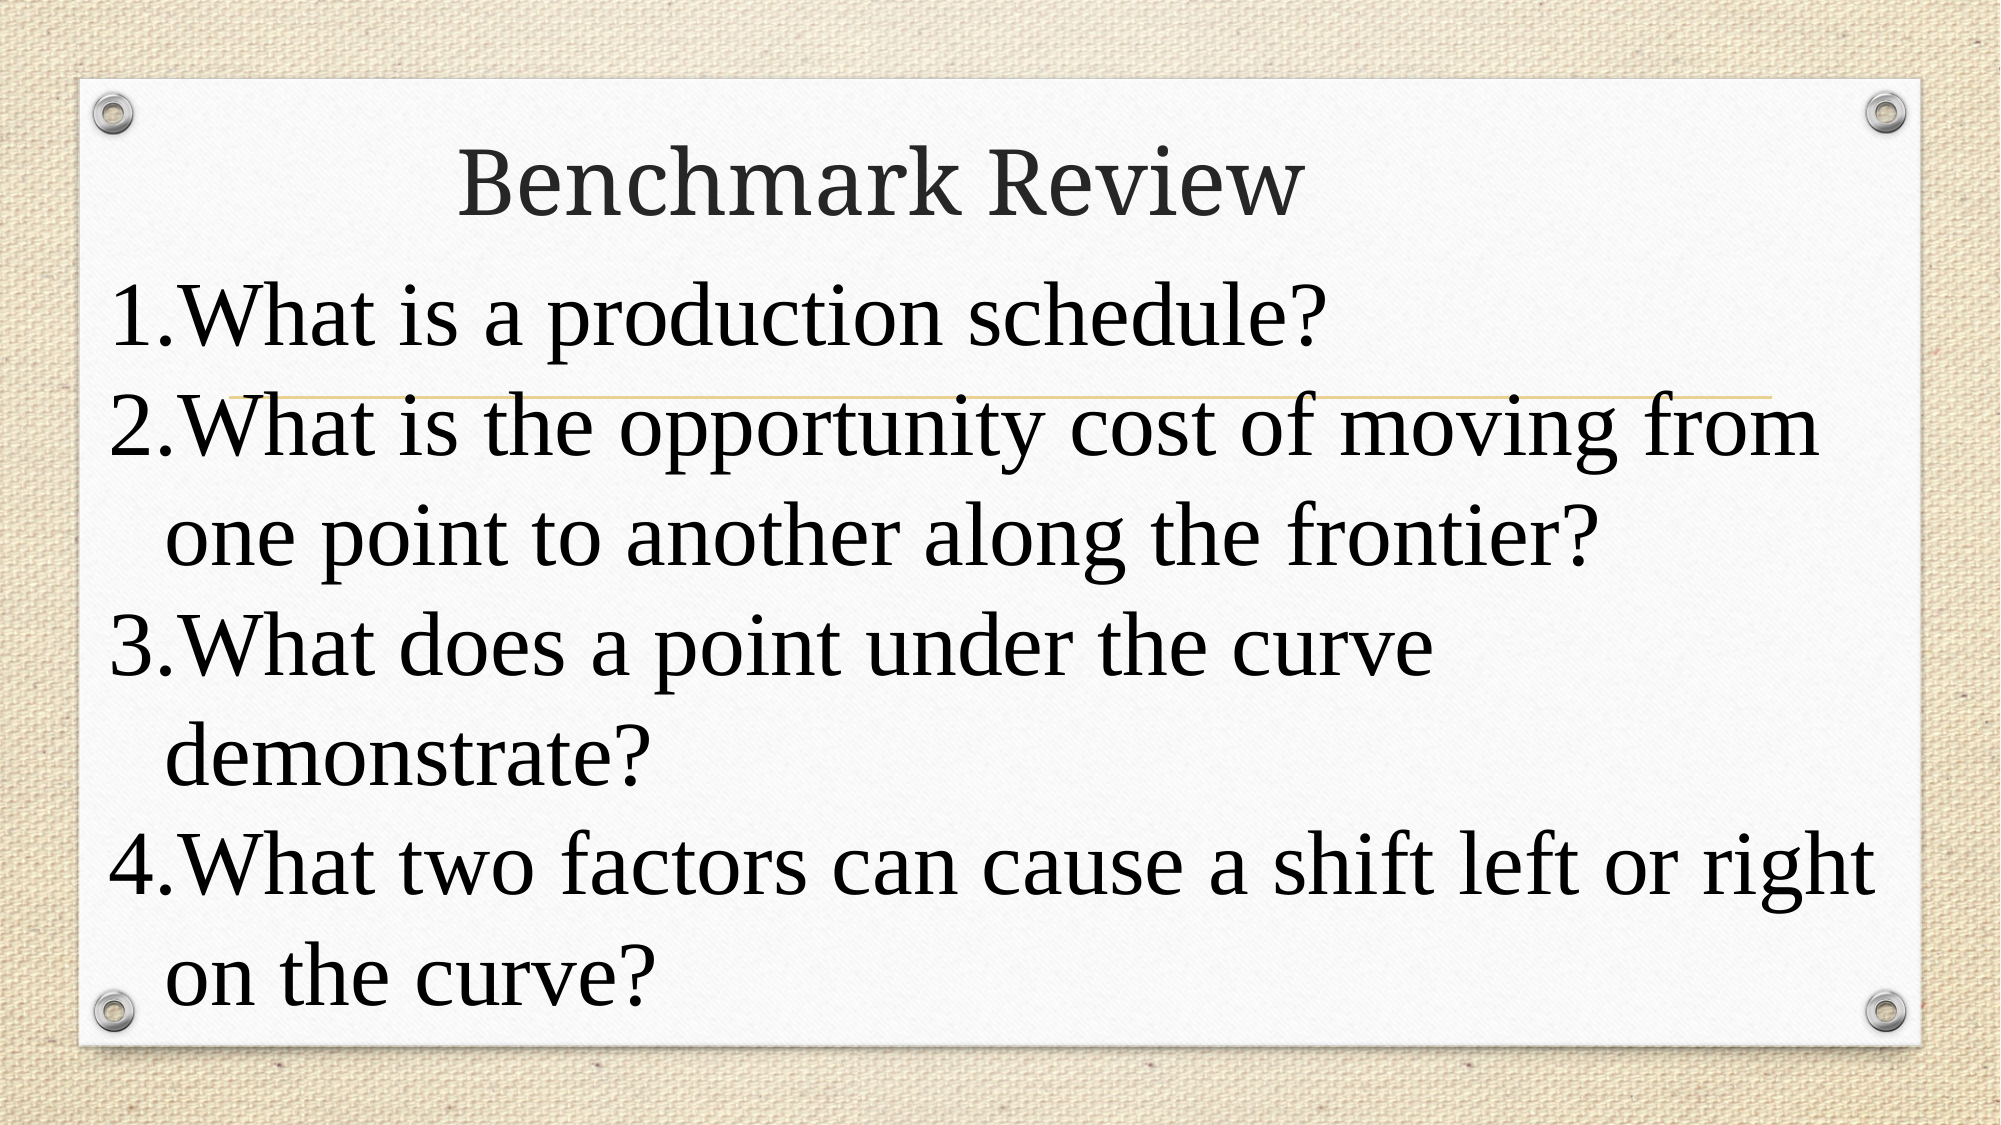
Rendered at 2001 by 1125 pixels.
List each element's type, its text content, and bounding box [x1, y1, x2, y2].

title Benchmark Review [93, 72, 1669, 246]
picture [0, 0, 2001, 1125]
text_box What is a production schedule? What is the opportunity cost of moving from one point to another along the frontier? What does a point under the curve demonstrate? What two factors can cause a shift left or right on the curve? [93, 246, 1913, 1031]
